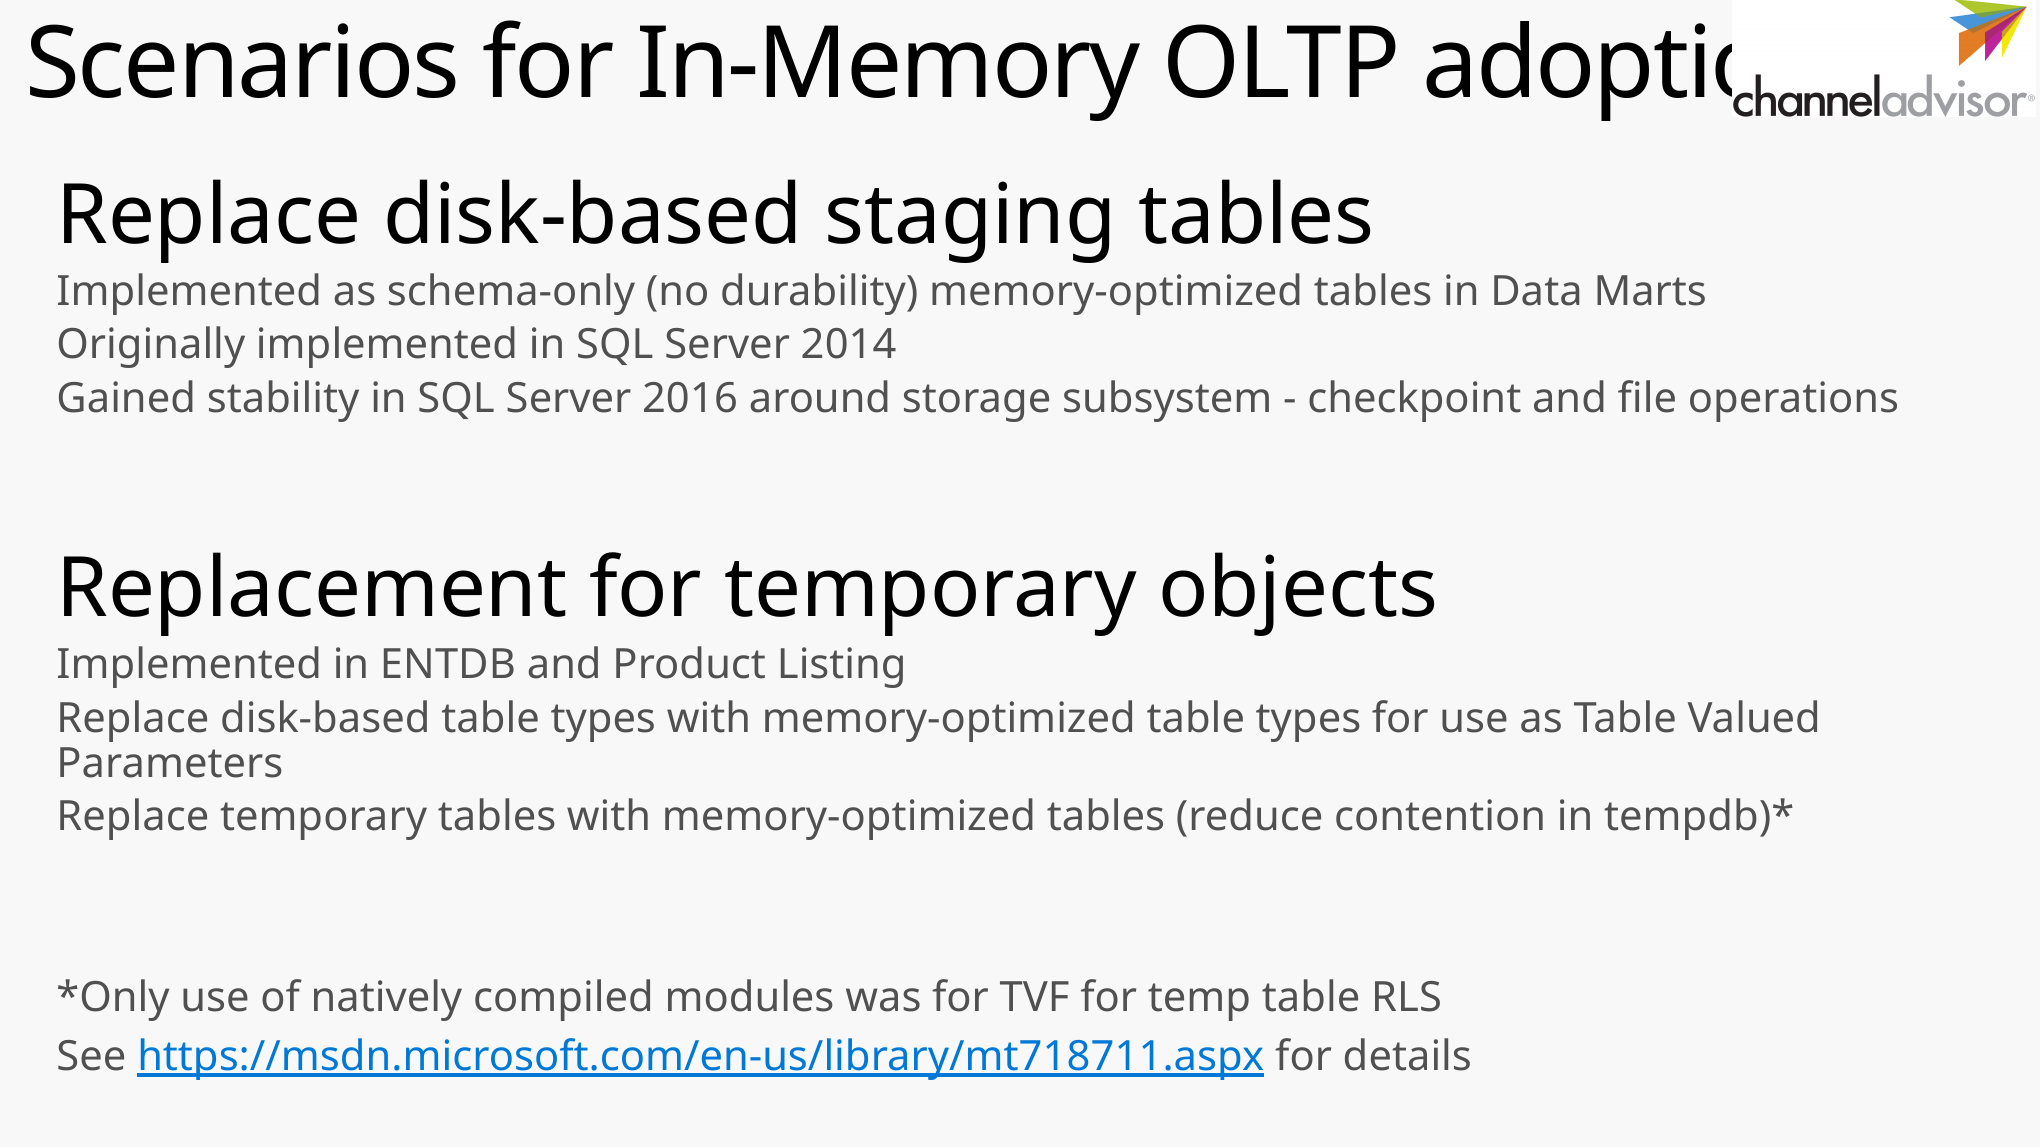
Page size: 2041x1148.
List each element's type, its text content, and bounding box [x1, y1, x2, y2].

picture [1732, 0, 2036, 117]
list Replace disk-based staging tables Implemented as schema-only (no durability) memory-optimized tables in Data Marts Originally implemented in SQL Server 2014 Gained stability in SQL Server 2016 around storage subsystem - checkpoint and file operations Replacement for temporary objects Implemented in ENTDB and Product Listing Replace disk-based table types with memory-optimized table types for use as Table Valued Parameters Replace temporary tables with memory-optimized tables (reduce contention in tempdb)* *Only use of natively compiled modules was for TVF for temp table RLS See https://msdn.microsoft.com/en-us/library/mt718711.aspx for details [32, 156, 1996, 1078]
title Scenarios for In-Memory OLTP adoption [1, 0, 1952, 148]
